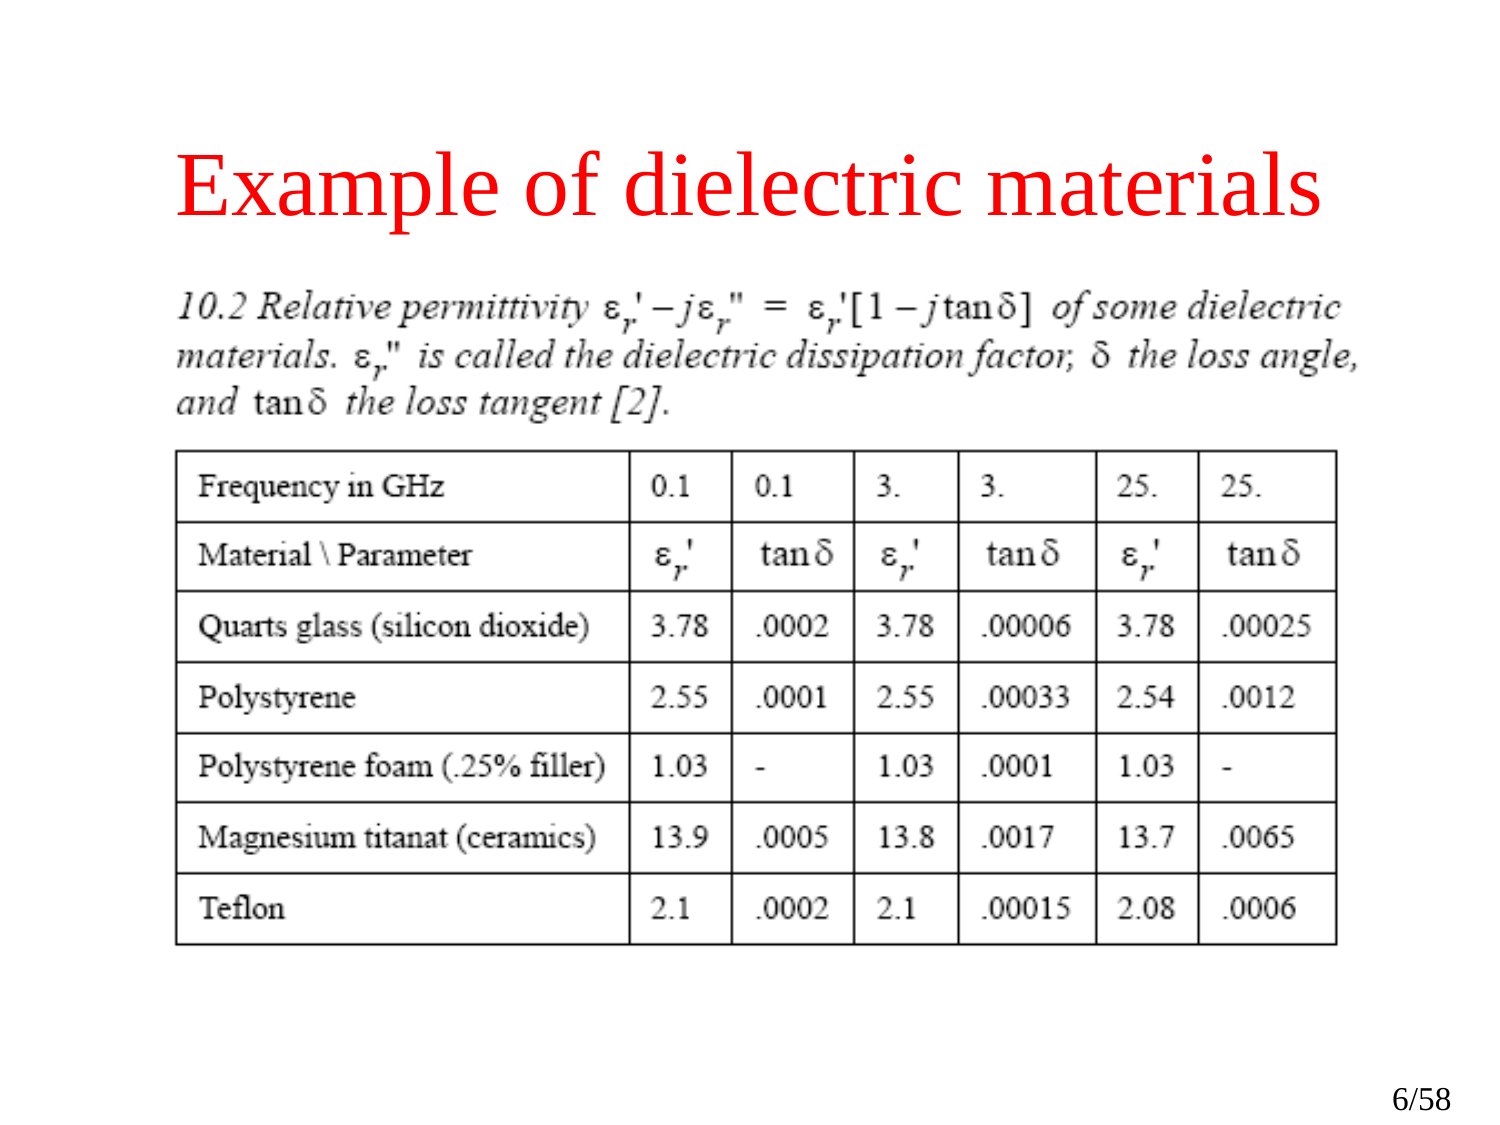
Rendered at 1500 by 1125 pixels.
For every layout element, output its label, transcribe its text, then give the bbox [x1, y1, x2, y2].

title Example of dielectric materials [112, 99, 1388, 258]
picture [9, 269, 1477, 1020]
